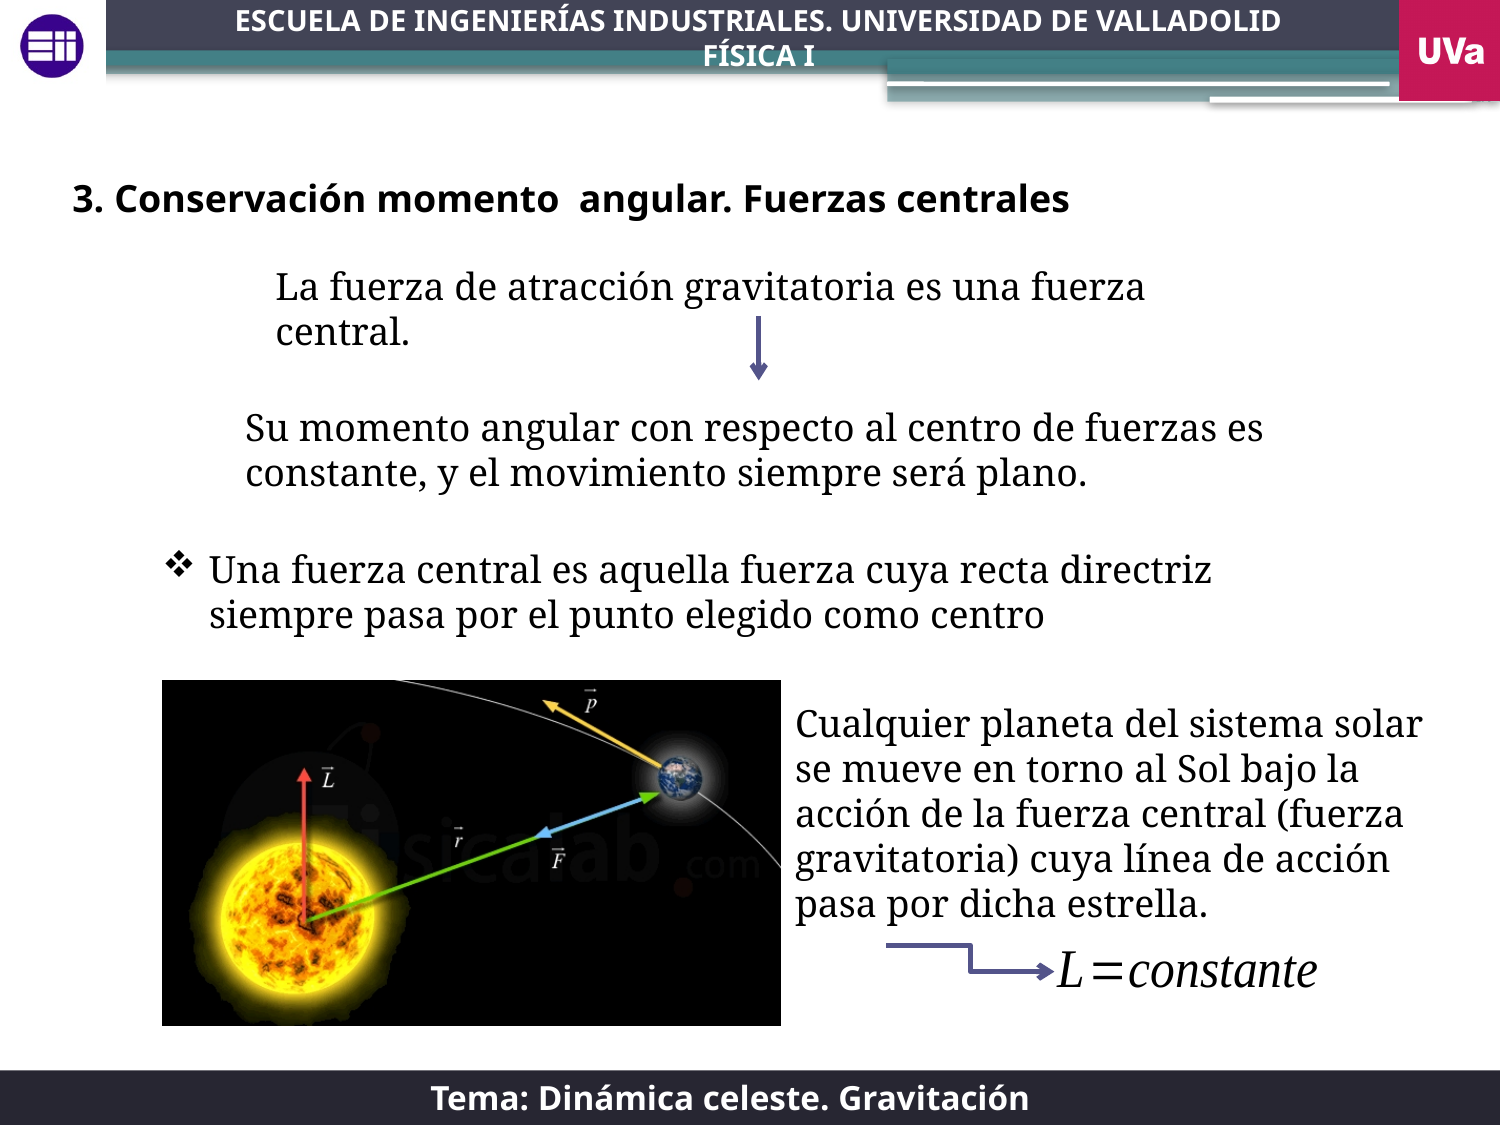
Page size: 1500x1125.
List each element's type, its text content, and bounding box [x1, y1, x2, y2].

picture [0, 0, 106, 97]
picture [1399, 0, 1500, 102]
text_box 3. Conservación momento angular. Fuerzas centrales [57, 167, 1087, 228]
text_box Cualquier planeta del sistema solar se mueve en torno al Sol bajo la acción de la fuerza central (fuerza gravitatoria) cuya línea de acción pasa por dicha estrella. [787, 692, 1454, 933]
text_box [0, 1069, 415, 1125]
text_box Una fuerza central es aquella fuerza cuya recta directriz siempre pasa por el punto elegido como centro [147, 538, 1294, 644]
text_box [885, 944, 1055, 972]
text_box ESCUELA DE INGENIERÍAS INDUSTRIALES. UNIVERSIDAD DE VALLADOLID FÍSICA I [219, 0, 1298, 80]
text_box [1055, 1069, 1500, 1125]
text_box La fuerza de atracción gravitatoria es una fuerza central. [260, 255, 1257, 361]
text_box Tema: Dinámica celeste. Gravitación [415, 1069, 1055, 1125]
picture [161, 680, 781, 1026]
text_box Su momento angular con respecto al centro de fuerzas es constante, y el movimiento siempre será plano. [230, 397, 1416, 502]
